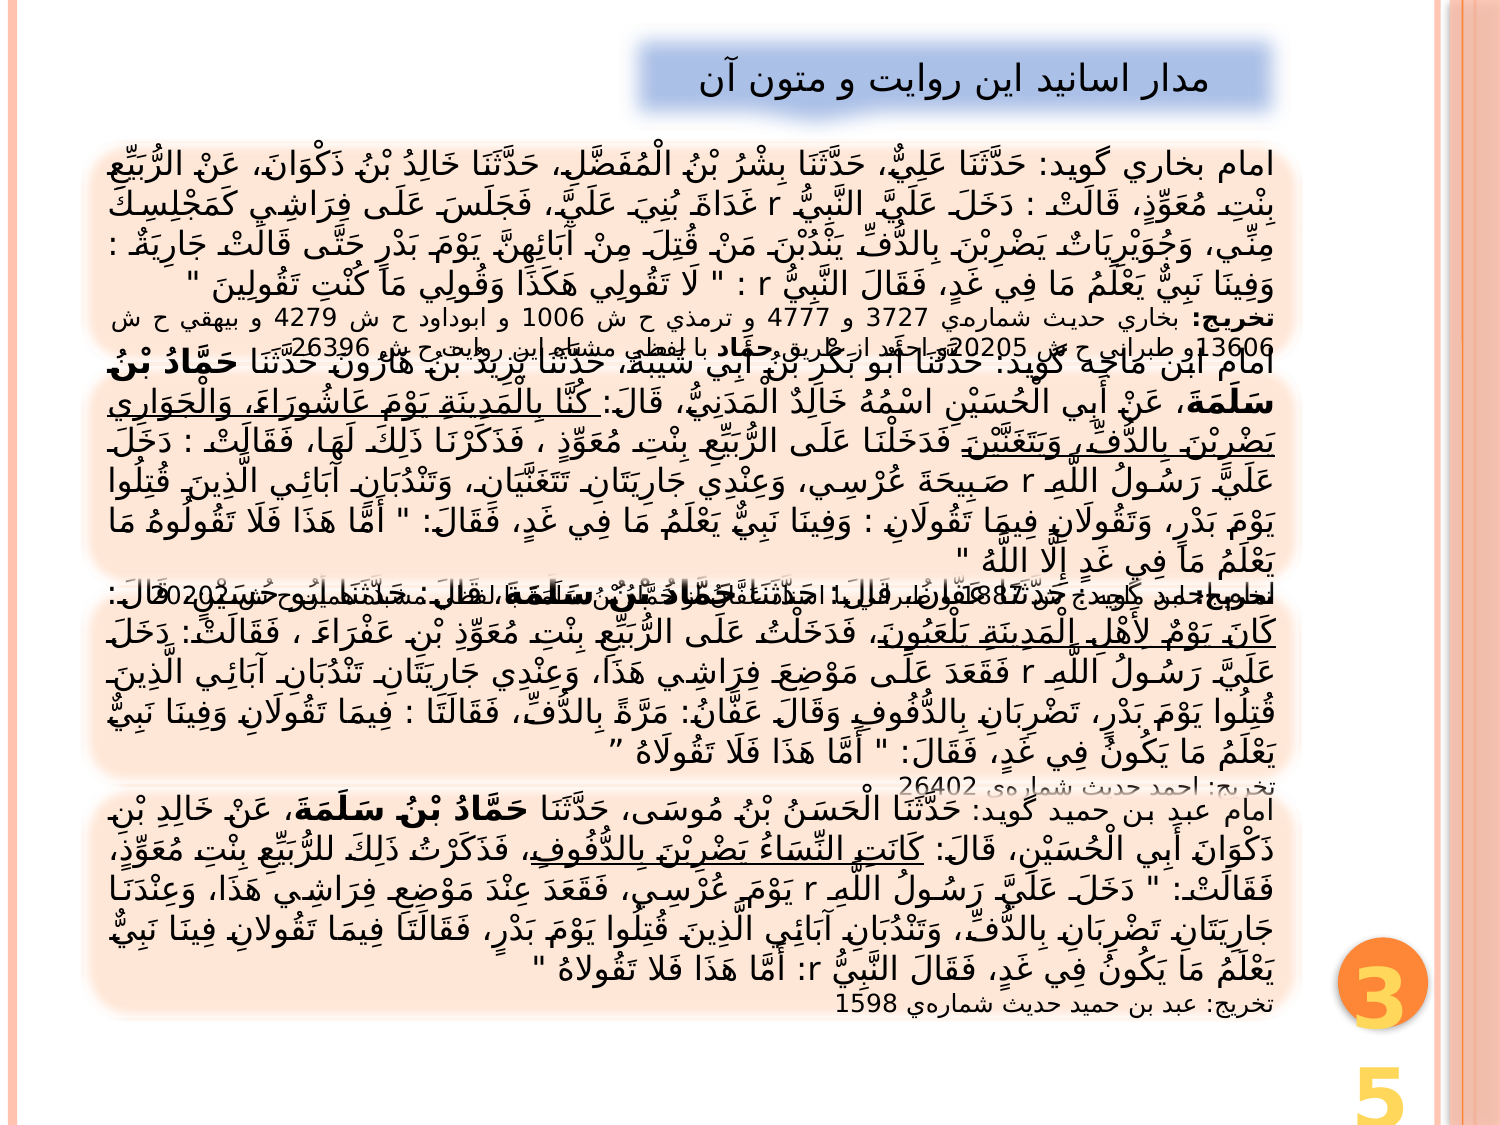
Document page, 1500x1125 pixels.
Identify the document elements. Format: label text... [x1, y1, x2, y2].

text_box مدار اسانيد اين روايت و متون آن [654, 57, 1256, 105]
text_box امام احمد گويد: حَدَّثَنَا عَفَّانُ، قَالَ: حَدَّثَنَا حَمَّادُ بْنُ سَلَمَةَ، قَالَ: حَدَّثَنَا أَبُو حُسَيْنٍ، قَالَ: كَانَ يَوْمٌ لِأَهْلِ الْمَدِينَةِ يَلْعَبُونَ، فَدَخَلْتُ عَلَى الرُّبَيِّعِ بِنْتِ مُعَوِّذِ بْنِ عَفْرَاءَ ، فَقَالَتْ: دَخَلَ عَلَيَّ رَسُولُ اللَّهِ r فَقَعَدَ عَلَى مَوْضِعَ فِرَاشِي هَذَا، وَعِنْدِي جَارِيَتَانِ تَنْدُبَانِ آبَائِي الَّذِينَ قُتِلُوا يَوْمَ بَدْرٍ، تَضْرِبَانِ بِالدُّفُوفِ وَقَالَ عَفَّانُ: مَرَّةً بِالدُّفِّ، فَقَالَتَا : فِيمَا تَقُولَانِ وَفِينَا نَبِيٌّ يَعْلَمُ مَا يَكُونُ فِي غَدٍ، فَقَالَ: " أَمَّا هَذَا فَلَا تَقُولَاهُ ” تخريج: احمد حديث شماره‌ي 26402 [97, 601, 1286, 771]
text_box امام بخاري گويد: حَدَّثَنَا عَلِيٌّ، حَدَّثَنَا بِشْرُ بْنُ الْمُفَضَّلِ، حَدَّثَنَا خَالِدُ بْنُ ذَكْوَانَ، عَنْ الرُّبَيِّعِ بِنْتِ مُعَوِّذٍ، قَالَتْ : دَخَلَ عَلَيَّ النَّبِيُّ r غَدَاةَ بُنِيَ عَلَيَّ، فَجَلَسَ عَلَى فِرَاشِي كَمَجْلِسِكَ مِنِّي، وَجُوَيْرِيَاتٌ يَضْرِبْنَ بِالدُّفِّ يَنْدُبْنَ مَنْ قُتِلَ مِنْ آبَائِهِنَّ يَوْمَ بَدْرٍ حَتَّى قَالَتْ جَارِيَةٌ : وَفِينَا نَبِيٌّ يَعْلَمُ مَا فِي غَدٍ، فَقَالَ النَّبِيُّ r : " لَا تَقُولِي هَكَذَا وَقُولِي مَا كُنْتِ تَقُولِينَ " تخريج: بخاري حديث شماره‌ي 3727 و 4777 و ترمذي ح ش 1006 و ابوداود ح ش 4279 و بيهقي ح ش 13606و طبراني ح ش 20205و احمد از طريق حماد با لفظي مشباه اين روايت ح ش 26396 [96, 155, 1289, 351]
text_box امام عبد بن حميد گويد: حَدَّثَنَا الْحَسَنُ بْنُ مُوسَى، حَدَّثَنَا حَمَّادُ بْنُ سَلَمَةَ، عَنْ خَالِدِ بْنِ ذَكْوَانَ أَبِي الْحُسَيْنِ، قَالَ: كَانَتِ النِّسَاءُ يَضْرِبْنَ بِالدُّفُوفِ، فَذَكَرْتُ ذَلِكَ للرُّبَيِّعِ بِنْتِ مُعَوِّذٍ، فَقَالَتْ: " دَخَلَ عَلَيَّ رَسُولُ اللَّهِ r يَوْمَ عُرْسِي، فَقَعَدَ عِنْدَ مَوْضِعِ فِرَاشِي هَذَا، وَعِنْدَنَا جَارِيَتَانِ تَضْرِبَانِ بِالدُّفِّ، وَتَنْدُبَانِ آبَائِي الَّذِينَ قُتِلُوا يَوْمَ بَدْرٍ، فَقَالَتَا فِيمَا تَقُولانِ فِينَا نَبِيٌّ يَعْلَمُ مَا يَكُونُ فِي غَدٍ، فَقَالَ النَّبِيُّ r: أَمَّا هَذَا فَلا تَقُولاهُ " تخريج: عبد بن حميد حديث شماره‌ي 1598 [96, 799, 1287, 1006]
text_box امام ابن ماجه گويد: حَدَّثَنَا أَبُو بَكْرِ بْنُ أَبِي شَيْبَةَ، حَدَّثَنَا يَزِيدُ بْنُ هَارُونَ حَدَّثَنَا حَمَّادُ بْنُ سَلَمَةَ، عَنْ أَبِي الْحُسَيْنِ اسْمُهُ خَالِدٌ الْمَدَنِيُّ، قَالَ: كُنَّا بِالْمَدِينَةِ يَوْمَ عَاشُورَاءَ، وَالْجَوَارِي يَضْرِبْنَ بِالدُّفِّ، وَيَتَغَنَّيْنَ فَدَخَلْنَا عَلَى الرُّبَيِّعِ بِنْتِ مُعَوِّذٍ ، فَذَكَرْنَا ذَلِكَ لَهَا، فَقَالَتْ : دَخَلَ عَلَيَّ رَسُولُ اللَّهِ r صَبِيحَةَ عُرْسِي، وَعِنْدِي جَارِيَتَانِ تَتَغَنَّيَانِ، وَتَنْدُبَانِ آبَائِي الَّذِينَ قُتِلُوا يَوْمَ بَدْرٍ، وَتَقُولَانِ فِيمَا تَقُولَانِ : وَفِينَا نَبِيٌّ يَعْلَمُ مَا فِي غَدٍ، فَقَالَ: " أَمَّا هَذَا فَلَا تَقُولُوهُ مَا يَعْلَمُ مَا فِي غَدٍ إِلَّا اللَّهُ " تخريج: ابن ماجه ح ش 1887 و طبراني با اسناد عَفَّانُ از حَمَّادُ بْنُ سَلَمَةَ با لفظي مشباه همين ح ش 20202 [96, 378, 1288, 574]
text_box اينكه حكم، اصل شرعي داشته باشد؛ زيرا مقصود از قياس در اينجا اثبات و شناساندن حكم شرعي است! [650, 53, 1260, 109]
text_box 35 [1318, 937, 1444, 1125]
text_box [647, 51, 1263, 112]
